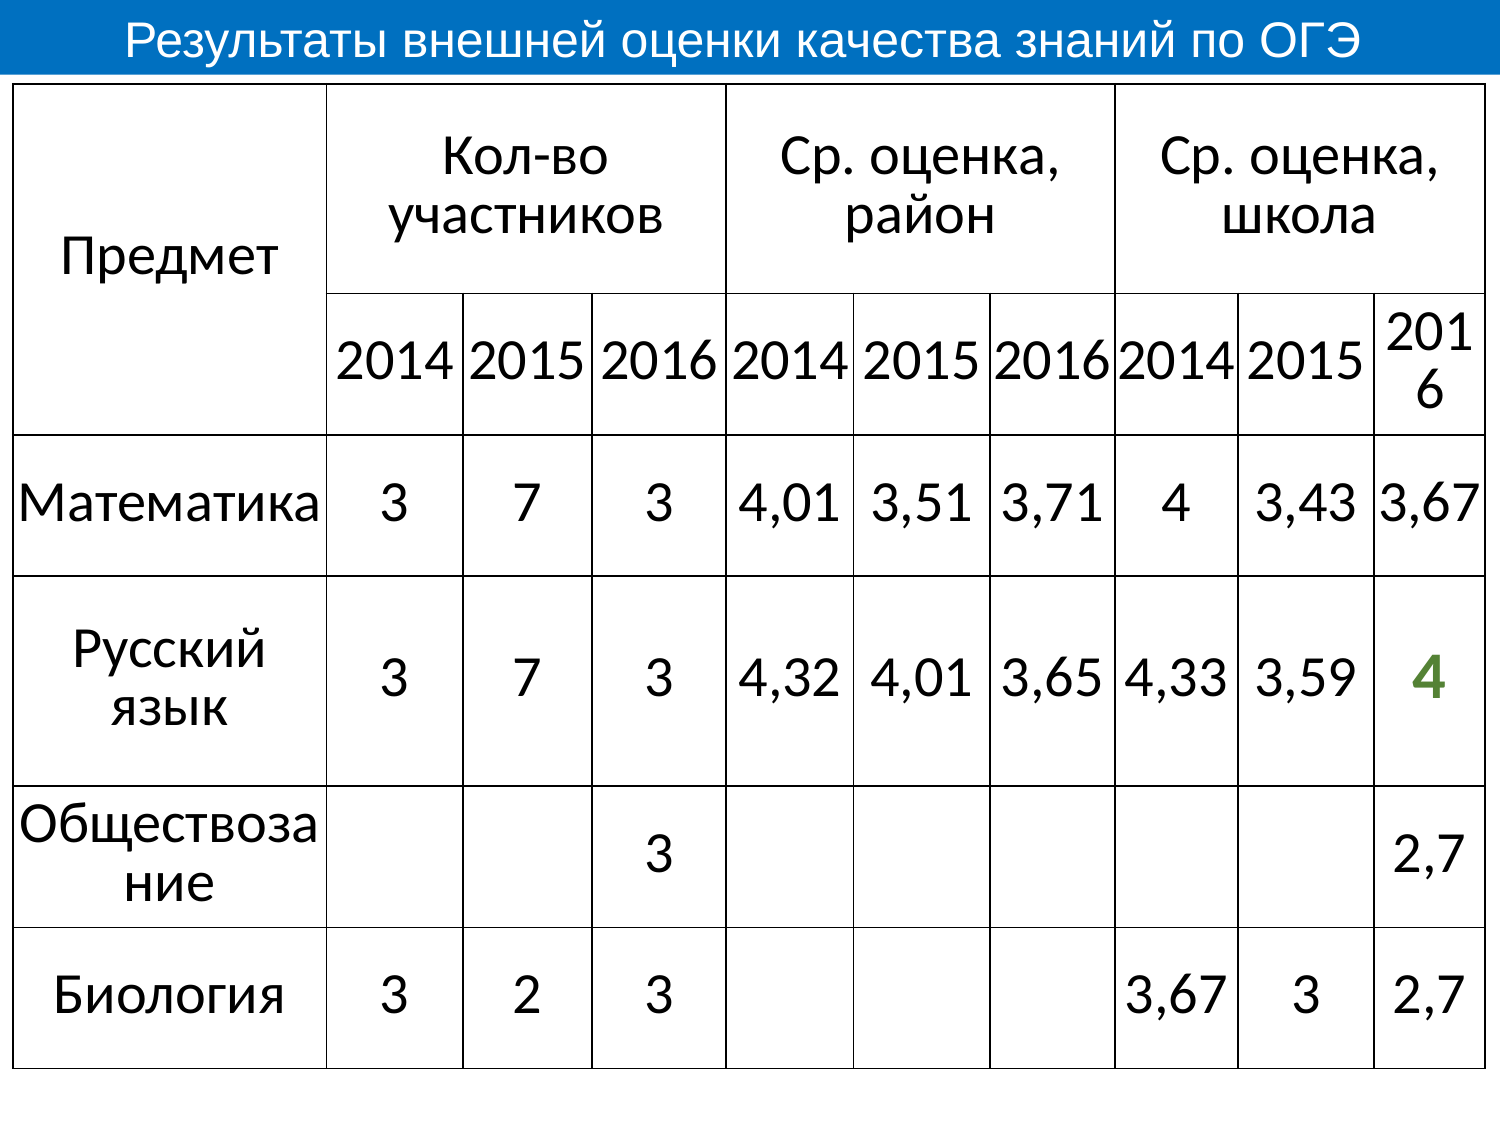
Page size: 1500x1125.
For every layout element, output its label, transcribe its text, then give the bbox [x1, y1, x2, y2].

table_cell 2014 [327, 294, 462, 434]
table_cell 3 [593, 928, 725, 1068]
table_cell Математика [14, 436, 326, 575]
table_cell 3 [327, 928, 462, 1068]
table_cell 4,01 [727, 436, 853, 575]
table_cell 2015 [464, 294, 591, 434]
table_cell 3 [593, 787, 725, 927]
table_cell 3 [1239, 928, 1373, 1068]
table_cell 3,71 [991, 436, 1114, 575]
table_cell 3,65 [991, 577, 1114, 785]
table_cell 3,59 [1239, 577, 1373, 785]
table_cell [1239, 787, 1373, 927]
table_cell 4,01 [854, 577, 989, 785]
table_cell [854, 928, 989, 1068]
table_cell 3,67 [1375, 436, 1484, 575]
table_cell 2016 [991, 294, 1114, 434]
table_cell 2015 [854, 294, 989, 434]
table_cell 2,7 [1375, 787, 1484, 927]
table_header Ср. оценка, школа [1116, 85, 1484, 293]
table_cell 2 [464, 928, 591, 1068]
table_cell 2016 [1375, 294, 1484, 434]
table_header Предмет [14, 85, 326, 434]
table_cell Обществозание [14, 787, 326, 927]
table_header Ср. оценка, район [727, 85, 1114, 293]
table_cell 3,51 [854, 436, 989, 575]
table_cell 2016 [593, 294, 725, 434]
table_cell 2014 [1116, 294, 1237, 434]
table_cell 2015 [1239, 294, 1373, 434]
table_cell [991, 787, 1114, 927]
table_cell [327, 787, 462, 927]
table_cell 2,7 [1375, 928, 1484, 1068]
table_cell [727, 787, 853, 927]
table_cell 3,67 [1116, 928, 1237, 1068]
table_cell 4 [1116, 436, 1237, 575]
table_cell 3,43 [1239, 436, 1373, 575]
table_cell 4 [1375, 577, 1484, 785]
table_cell 7 [464, 436, 591, 575]
table_cell 3 [327, 577, 462, 785]
table_cell 2014 [727, 294, 853, 434]
table_cell 7 [464, 577, 591, 785]
table_cell [991, 928, 1114, 1068]
table_cell [854, 787, 989, 927]
table_cell 3 [327, 436, 462, 575]
table_cell [464, 787, 591, 927]
table_cell Русский язык [14, 577, 326, 785]
table_cell 3 [593, 577, 725, 785]
table_cell [1116, 787, 1237, 927]
table_cell [727, 928, 853, 1068]
table_cell 3 [593, 436, 725, 575]
text_box Результаты внешней оценки качества знаний по ОГЭ [0, 0, 1500, 75]
table_header Кол-во участников [327, 85, 725, 293]
table_cell 4,32 [727, 577, 853, 785]
table_cell Биология [14, 928, 326, 1068]
table_cell 4,33 [1116, 577, 1237, 785]
